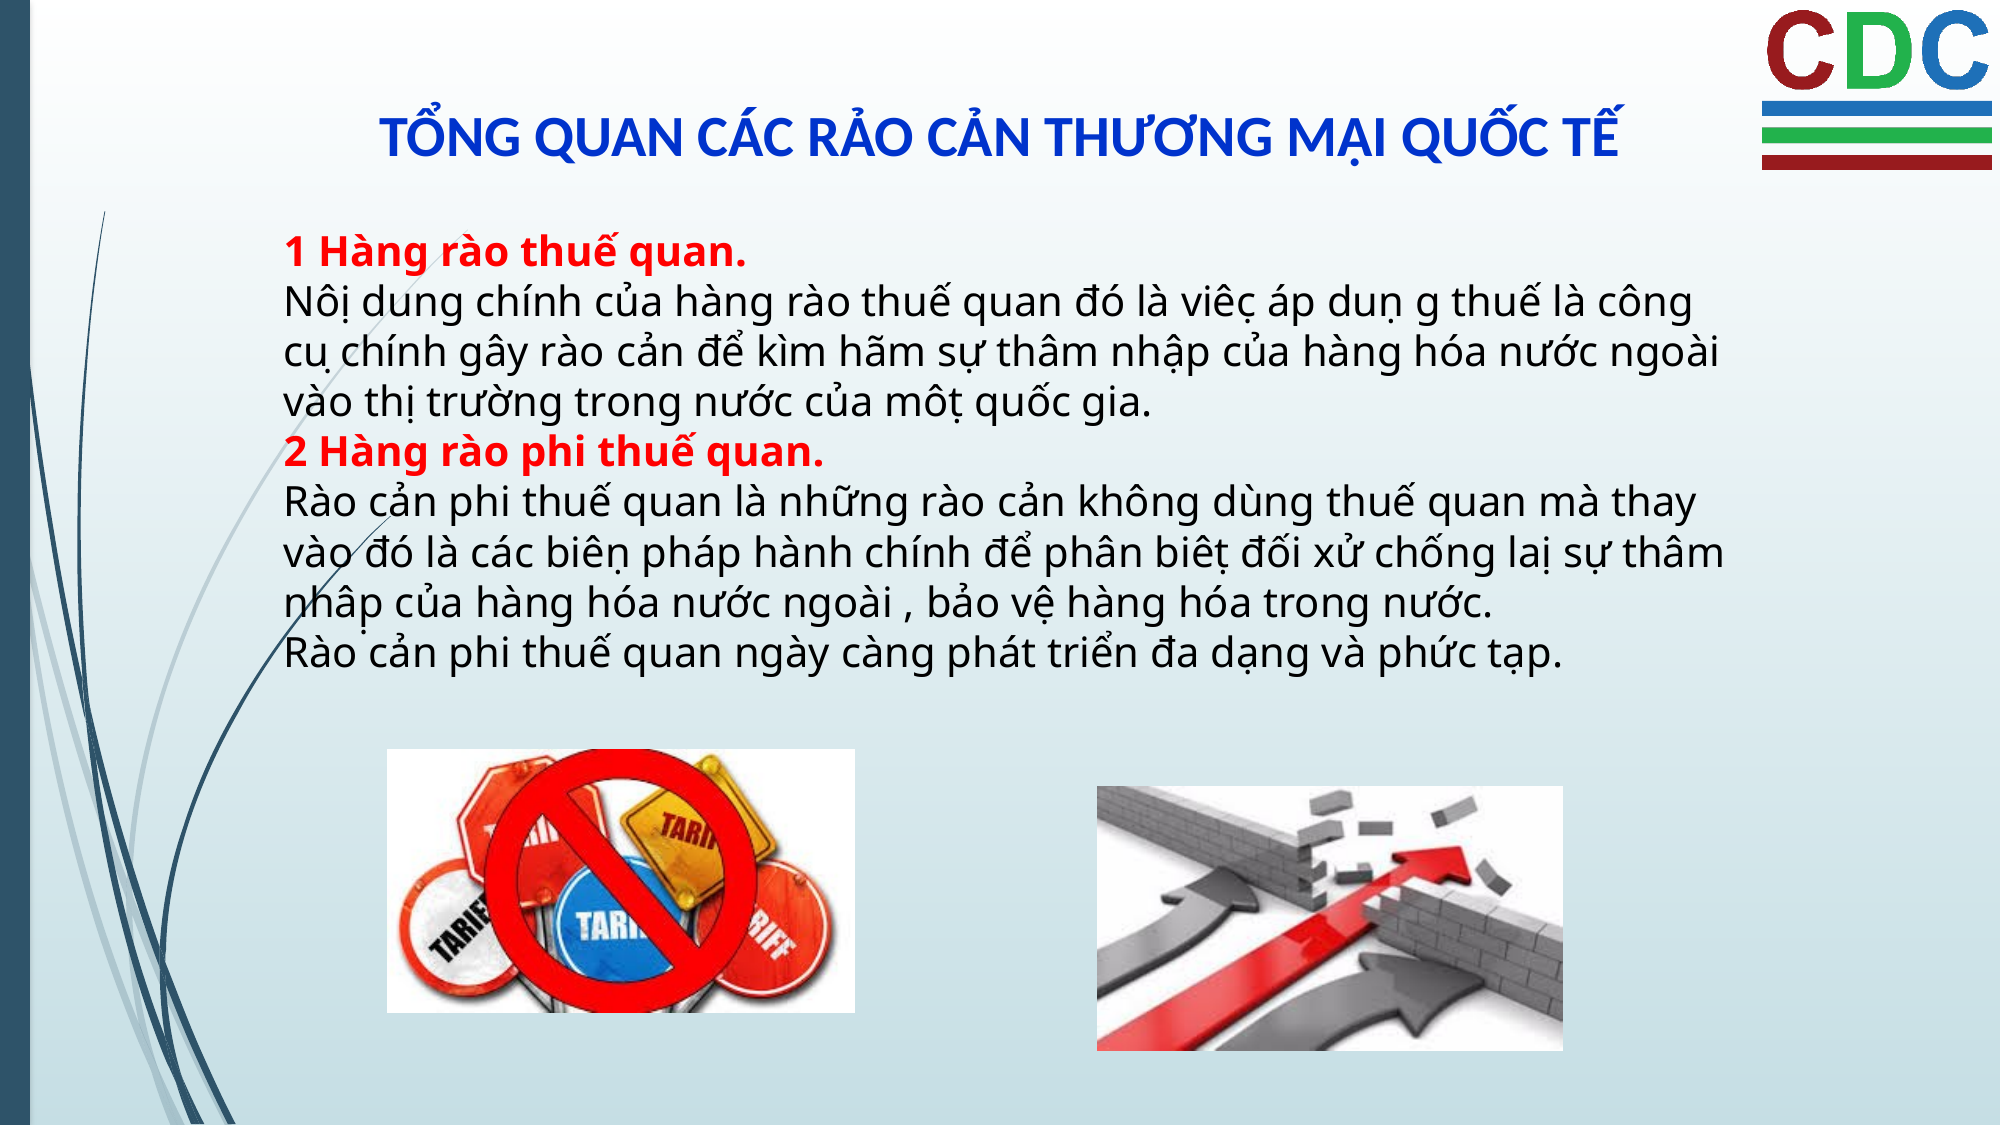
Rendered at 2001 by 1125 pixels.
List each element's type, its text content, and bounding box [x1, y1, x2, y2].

picture [1762, 10, 1992, 170]
picture [387, 749, 855, 1013]
picture [1097, 786, 1564, 1051]
text_box 1 Hàng rào thuế quan. Nôị dung chính của hàng rào thuế quan đó là viêc̣ áp duṇ g thuế là công cu ̣chính gây rào cản để kìm hãm sự thâm nhập của hàng hóa nước ngoài vào thị trường trong nước của môṭ quốc gia. 2 Hàng rào phi thuế quan. Rào cản phi thuế quan là những rào cản không dùng thuế quan mà thay vào đó là các biêṇ pháp hành chính để phân biêṭ đối xử chống laị sự thâm nhâp̣ của hàng hóa nước ngoài , bảo vệ hàng hóa trong nước. Rào cản phi thuế quan ngày càng phát triển đa dạng và phức tạp. [268, 217, 1750, 683]
text_box TỔNG QUAN CÁC RẢO CẢN THƯƠNG MẠI QUỐC TẾ [364, 90, 1636, 246]
